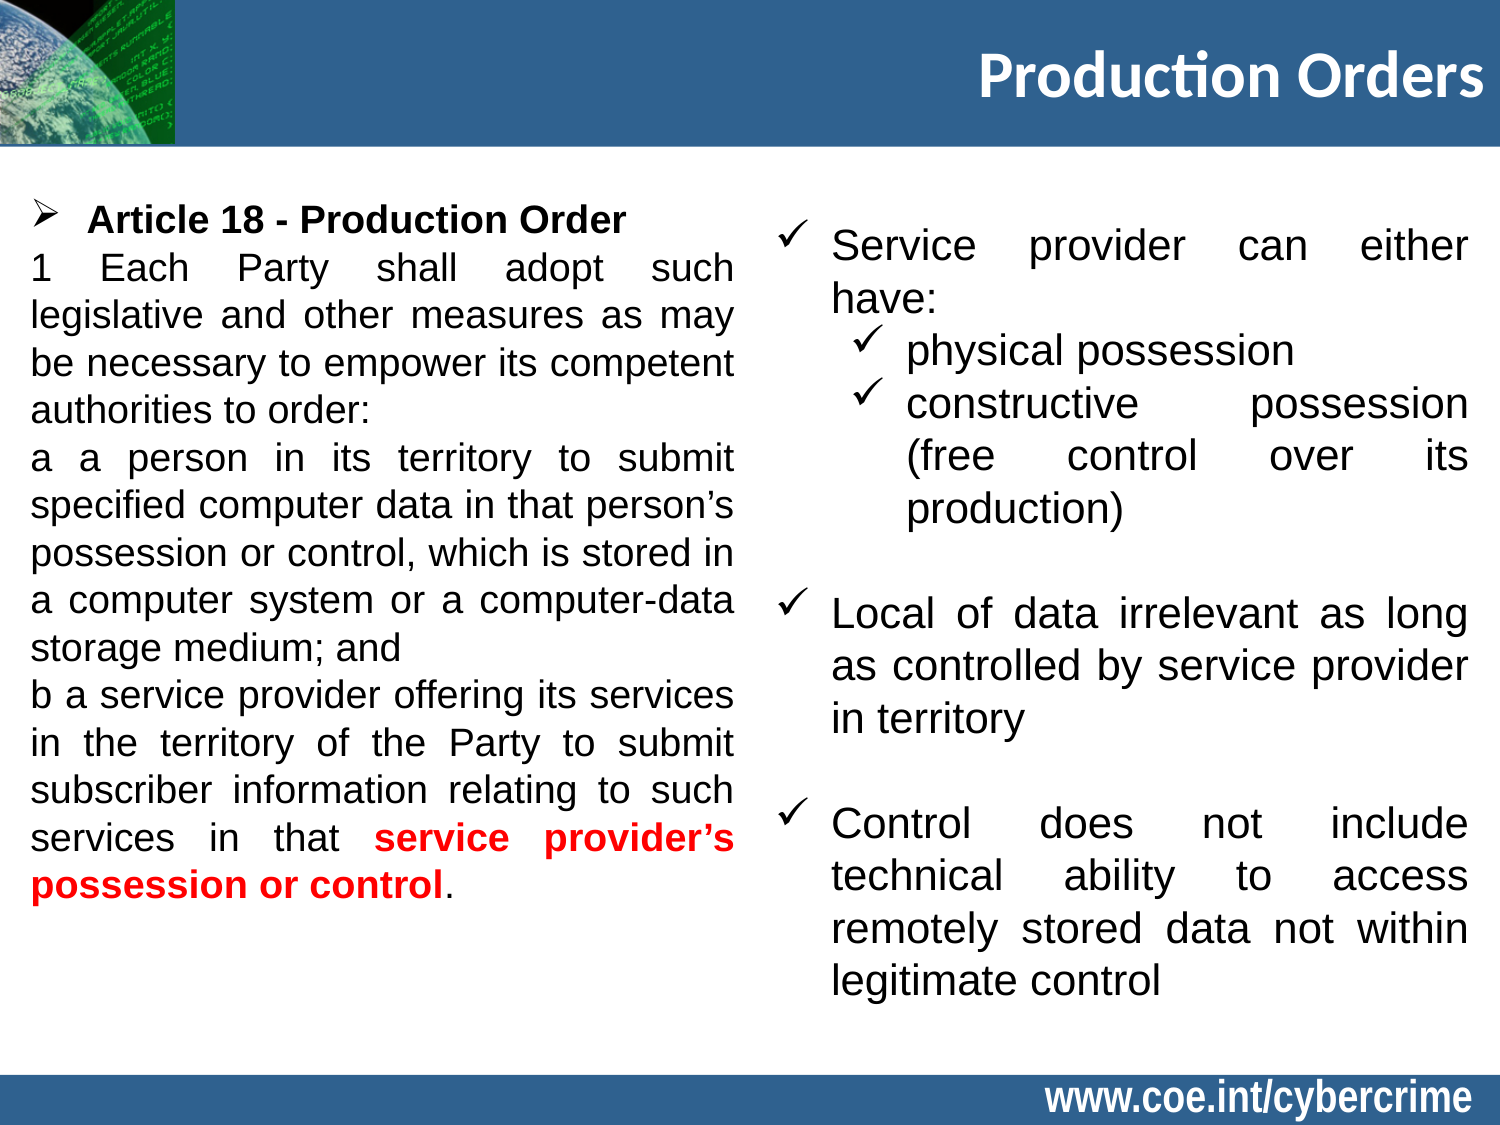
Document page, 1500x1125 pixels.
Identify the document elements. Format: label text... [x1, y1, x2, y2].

text_box Article 18 - Production Order 1 Each Party shall adopt such legislative and other measures as may be necessary to empower its competent authorities to order: a a person in its territory to submit specified computer data in that person’s possession or control, which is stored in a computer system or a computer-data storage medium; and b a service provider offering its services in the territory of the Party to submit subscriber information relating to such services in that service provider’s possession or control. [15, 186, 750, 914]
text_box [0, 1073, 1030, 1125]
text_box Production Orders [177, 0, 1500, 149]
text_box Service provider can either have: physical possession constructive possession (free control over its production) Local of data irrelevant as long as controlled by service provider in territory Control does not include technical ability to access remotely stored data not within legitimate control [759, 209, 1485, 1012]
text_box www.coe.int/cybercrime [1030, 1059, 1500, 1125]
picture [0, 0, 175, 144]
